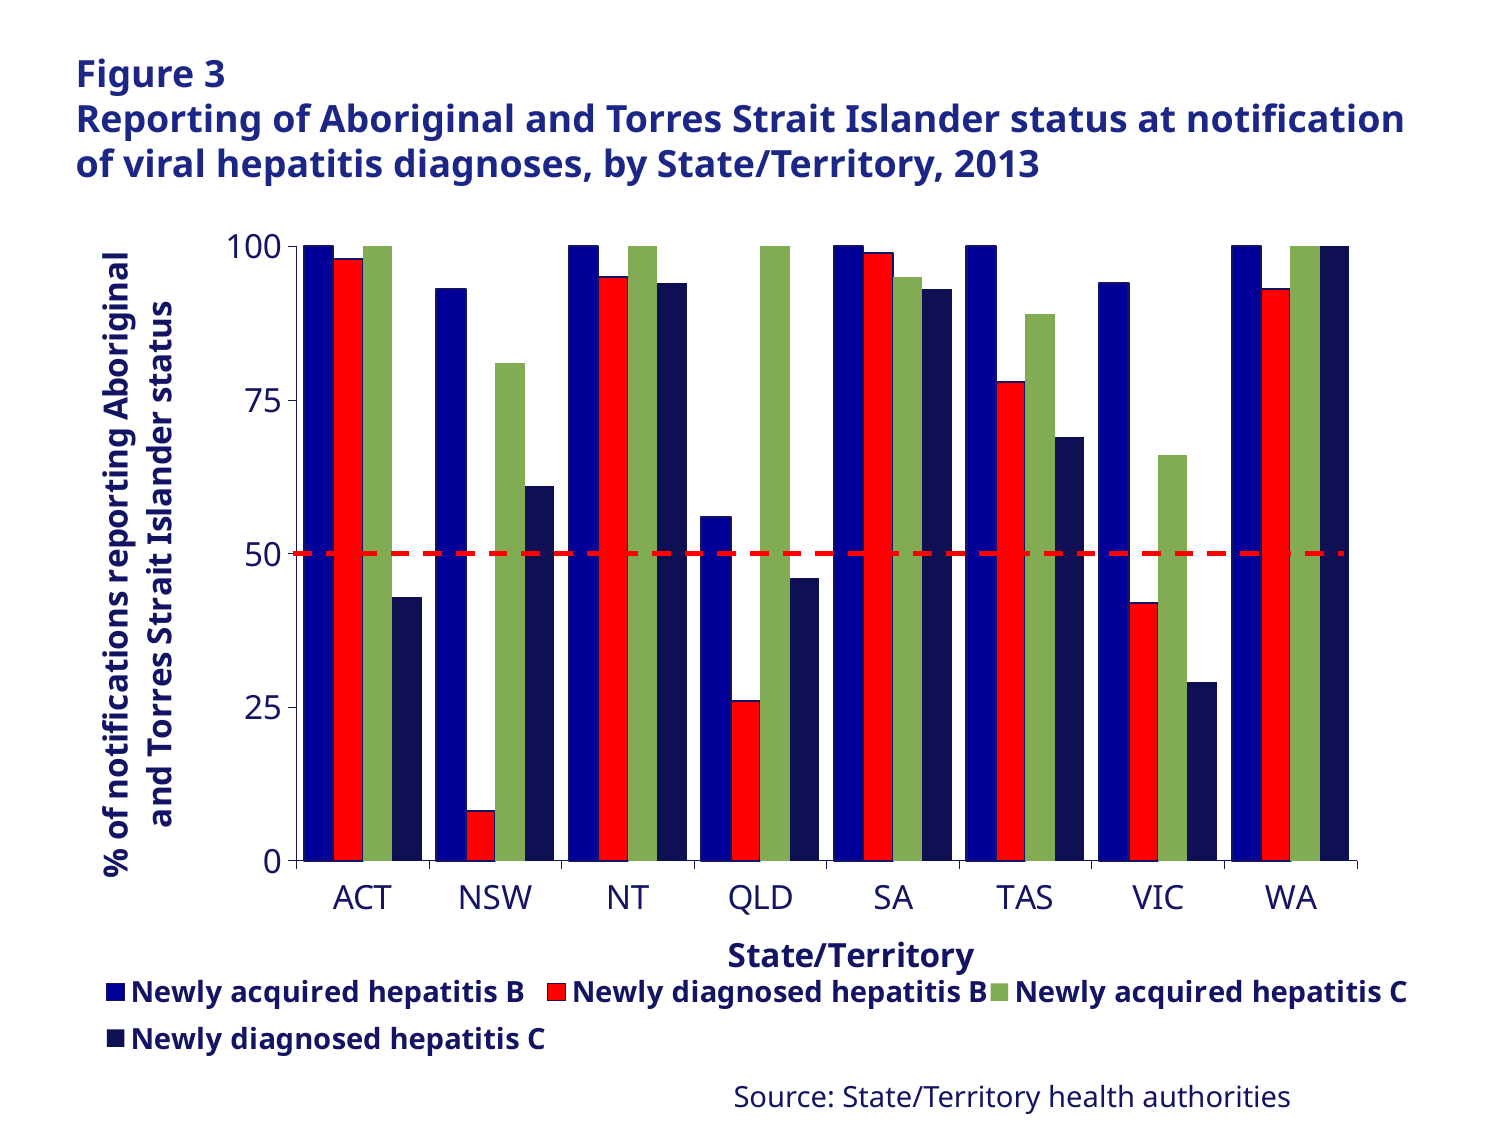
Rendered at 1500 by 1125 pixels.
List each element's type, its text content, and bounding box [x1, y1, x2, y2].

title Figure 3 Reporting of Aboriginal and Torres Strait Islander status at notification of viral hepatitis diagnoses, by State/Territory, 2013 [60, 42, 1454, 169]
text_box Source: State/Territory health authorities [718, 1071, 1478, 1121]
chart [83, 196, 1430, 1065]
